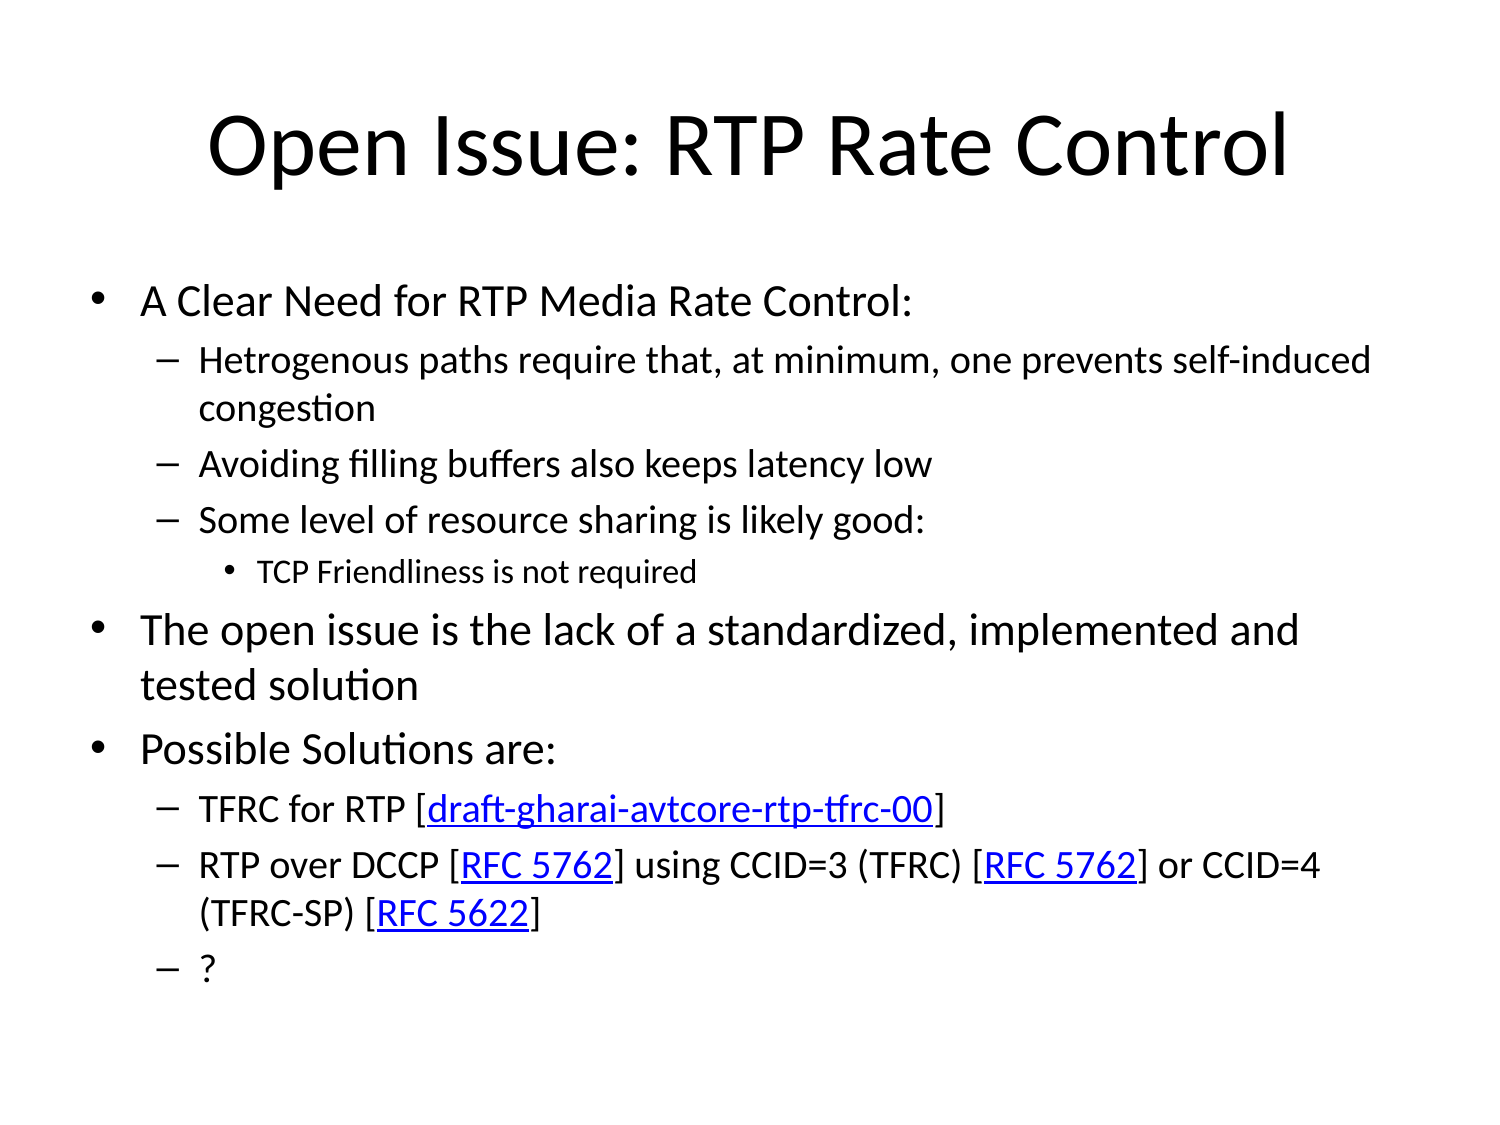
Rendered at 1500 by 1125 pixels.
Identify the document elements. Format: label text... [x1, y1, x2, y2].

title Open Issue: RTP Rate Control [75, 45, 1425, 233]
list A Clear Need for RTP Media Rate Control: Hetrogenous paths require that, at minimum, one prevents self-induced congestion Avoiding filling buffers also keeps latency low Some level of resource sharing is likely good: TCP Friendliness is not required The open issue is the lack of a standardized, implemented and tested solution Possible Solutions are: TFRC for RTP [draft-gharai-avtcore-rtp-tfrc-00] RTP over DCCP [RFC 5762] using CCID=3 (TFRC) [RFC 5762] or CCID=4 (TFRC-SP) [RFC 5622] ? [75, 262, 1425, 1005]
